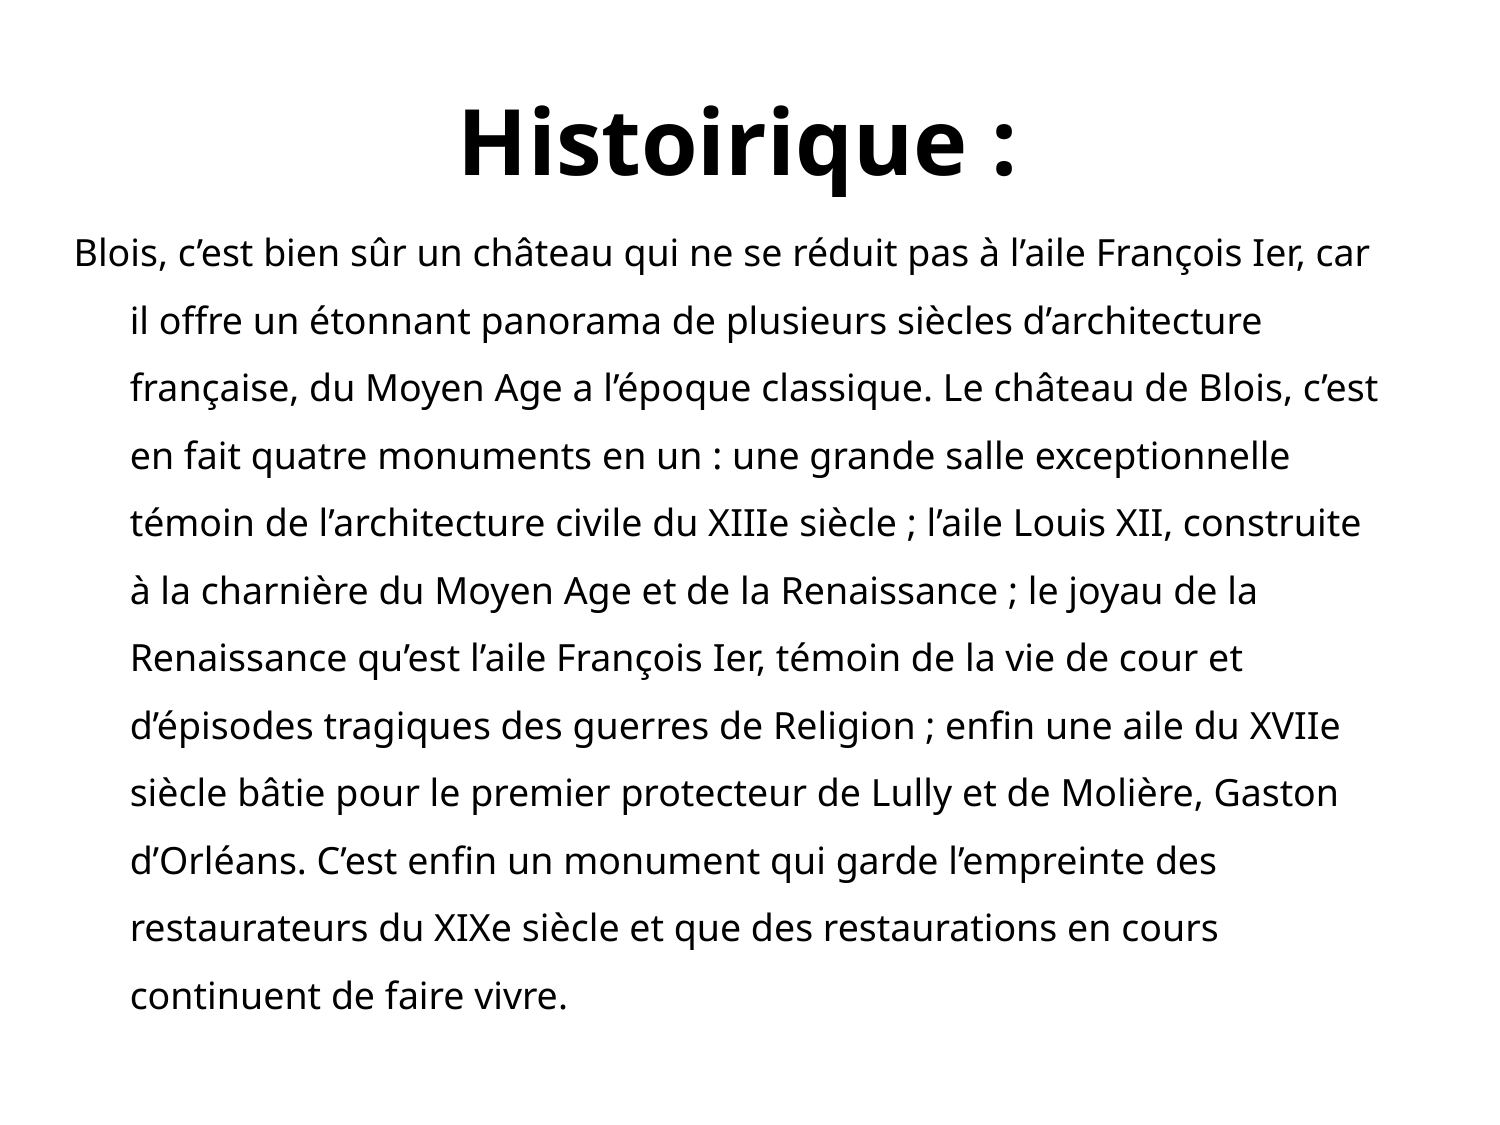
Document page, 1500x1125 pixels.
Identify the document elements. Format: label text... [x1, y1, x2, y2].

title Histoirique : [75, 45, 1425, 233]
list Blois, c’est bien sûr un château qui ne se réduit pas à l’aile François Ier, car il offre un étonnant panorama de plusieurs siècles d’architecture française, du Moyen Age a l’époque classique. Le château de Blois, c’est en fait quatre monuments en un : une grande salle exceptionnelle témoin de l’architecture civile du XIIIe siècle ; l’aile Louis XII, construite à la charnière du Moyen Age et de la Renaissance ; le joyau de la Renaissance qu’est l’aile François Ier, témoin de la vie de cour et d’épisodes tragiques des guerres de Religion ; enfin une aile du XVIIe siècle bâtie pour le premier protecteur de Lully et de Molière, Gaston d’Orléans. C’est enfin un monument qui garde l’empreinte des restaurateurs du XIXe siècle et que des restaurations en cours continuent de faire vivre. [58, 199, 1409, 1087]
